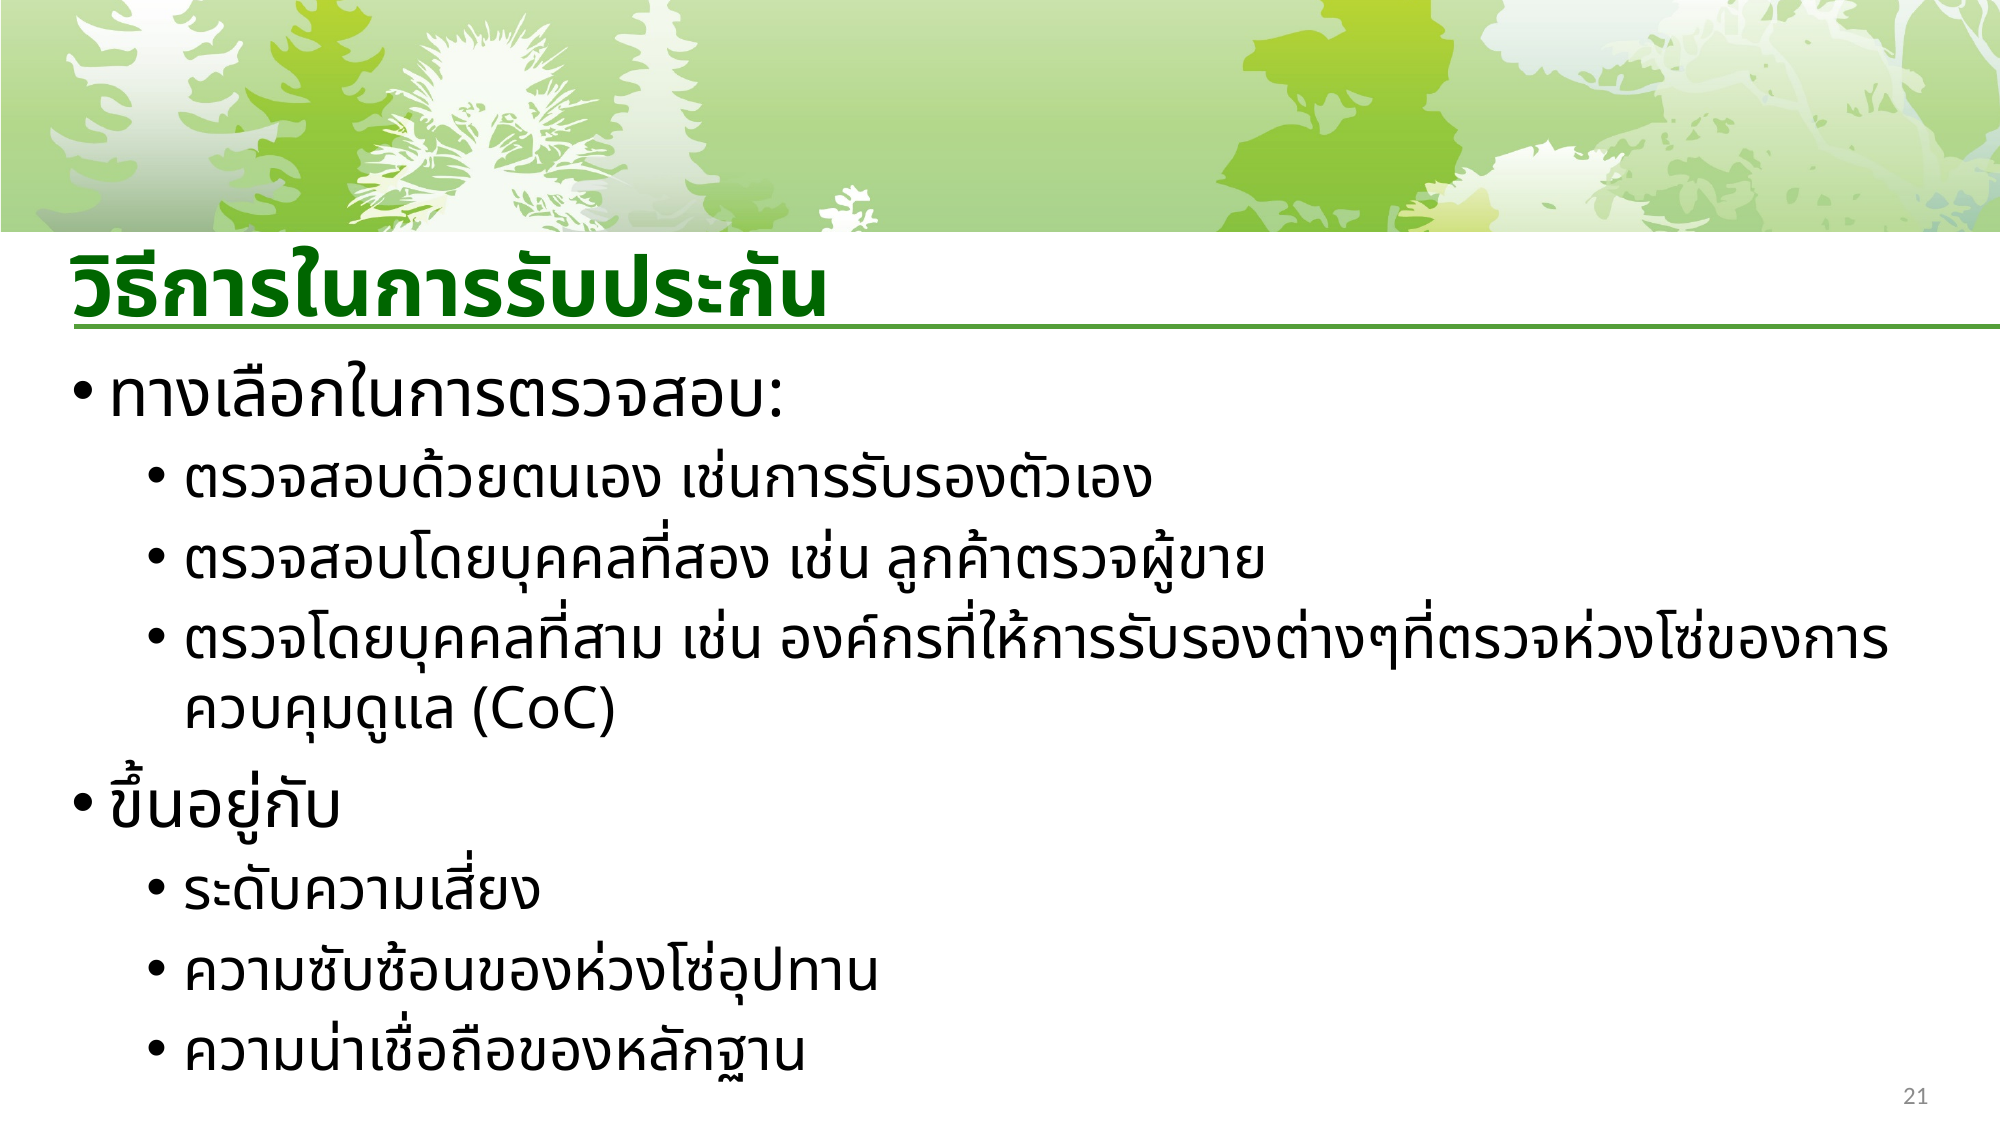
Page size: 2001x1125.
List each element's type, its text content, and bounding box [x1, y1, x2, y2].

title วิธีการในการรับประกัน [56, 181, 1782, 341]
slide_number 21 [1493, 1065, 1944, 1125]
list ทางเลือกในการตรวจสอบ: ตรวจสอบด้วยตนเอง เช่นการรับรองตัวเอง ตรวจสอบโดยบุคคลที่สอง เช่น ลูกค้าตรวจผู้ขาย ตรวจโดยบุคคลที่สาม เช่น องค์กรที่ให้การรับรองต่างๆที่ตรวจห่วงโซ่ของการควบคุมดูแล (CoC) ขึ้นอยู่กับ ระดับความเสี่ยง ความซับซ้อนของห่วงโซ่อุปทาน ความน่าเชื่อถือของหลักฐาน [56, 341, 1944, 1065]
picture [0, 0, 2000, 232]
